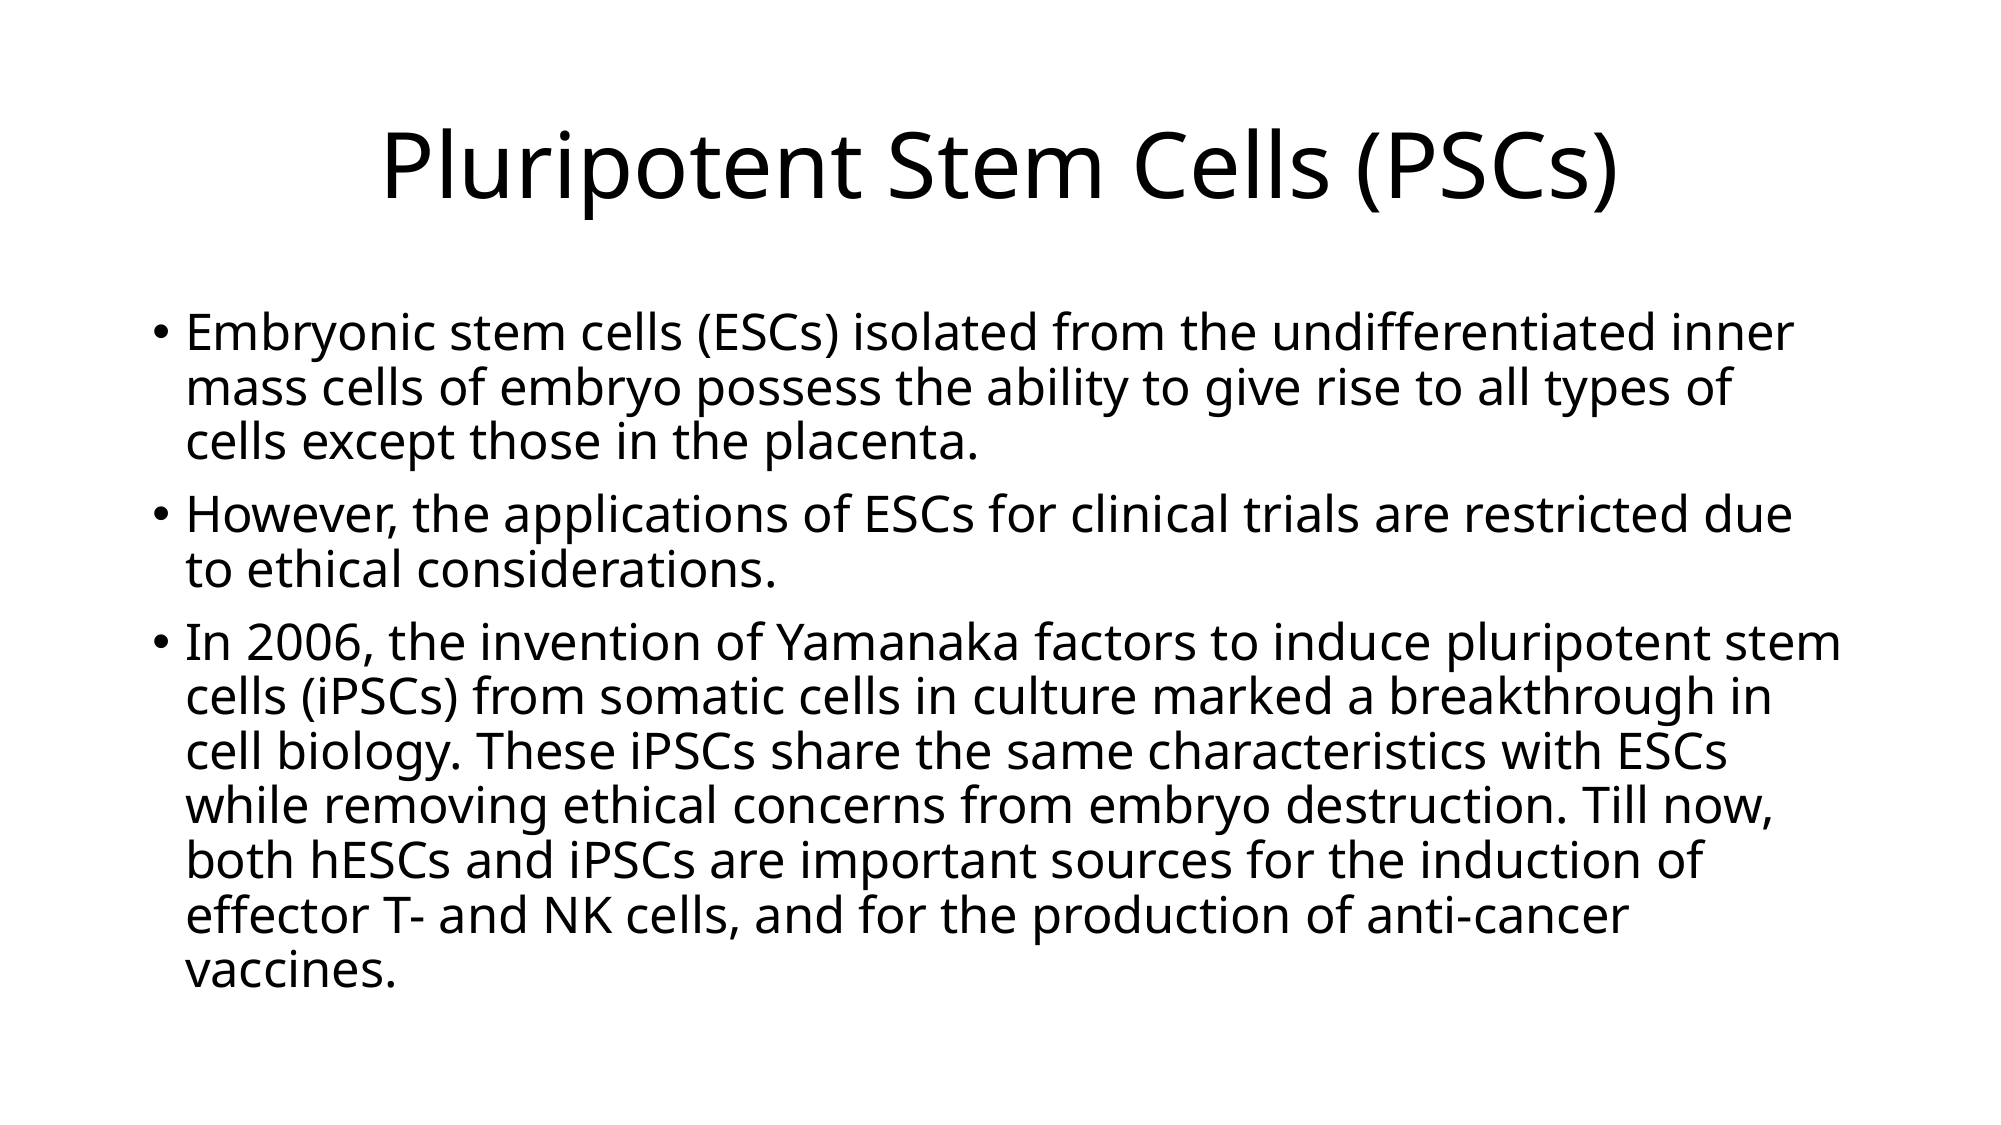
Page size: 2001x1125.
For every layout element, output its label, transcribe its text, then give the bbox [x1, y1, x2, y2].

list Embryonic stem cells (ESCs) isolated from the undifferentiated inner mass cells of embryo possess the ability to give rise to all types of cells except those in the placenta. However, the applications of ESCs for clinical trials are restricted due to ethical considerations. In 2006, the invention of Yamanaka factors to induce pluripotent stem cells (iPSCs) from somatic cells in culture marked a breakthrough in cell biology. These iPSCs share the same characteristics with ESCs while removing ethical concerns from embryo destruction. Till now, both hESCs and iPSCs are important sources for the induction of effector T- and NK cells, and for the production of anti-cancer vaccines. [137, 299, 1863, 1014]
title Pluripotent Stem Cells (PSCs) [137, 59, 1863, 278]
